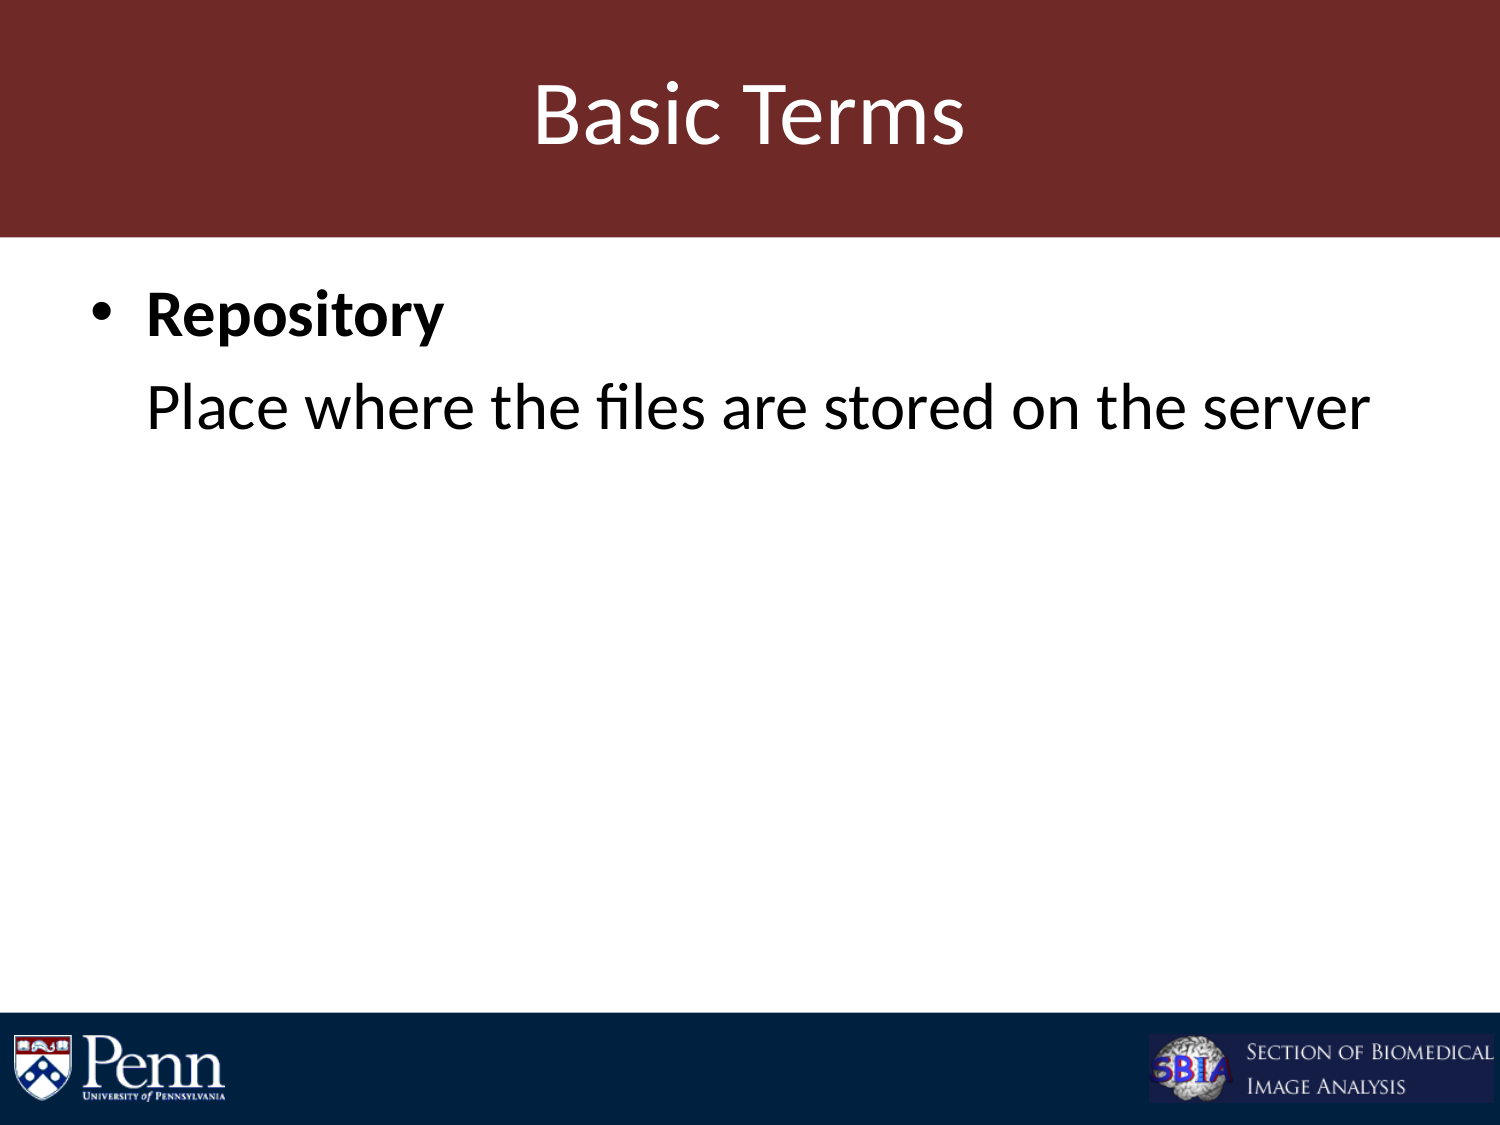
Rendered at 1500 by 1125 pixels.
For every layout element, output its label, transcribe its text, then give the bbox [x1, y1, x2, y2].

list Repository Place where the files are stored on the server [75, 262, 1425, 1013]
picture [1149, 1034, 1494, 1103]
title Basic Terms [75, 45, 1425, 238]
picture [14, 1035, 225, 1102]
